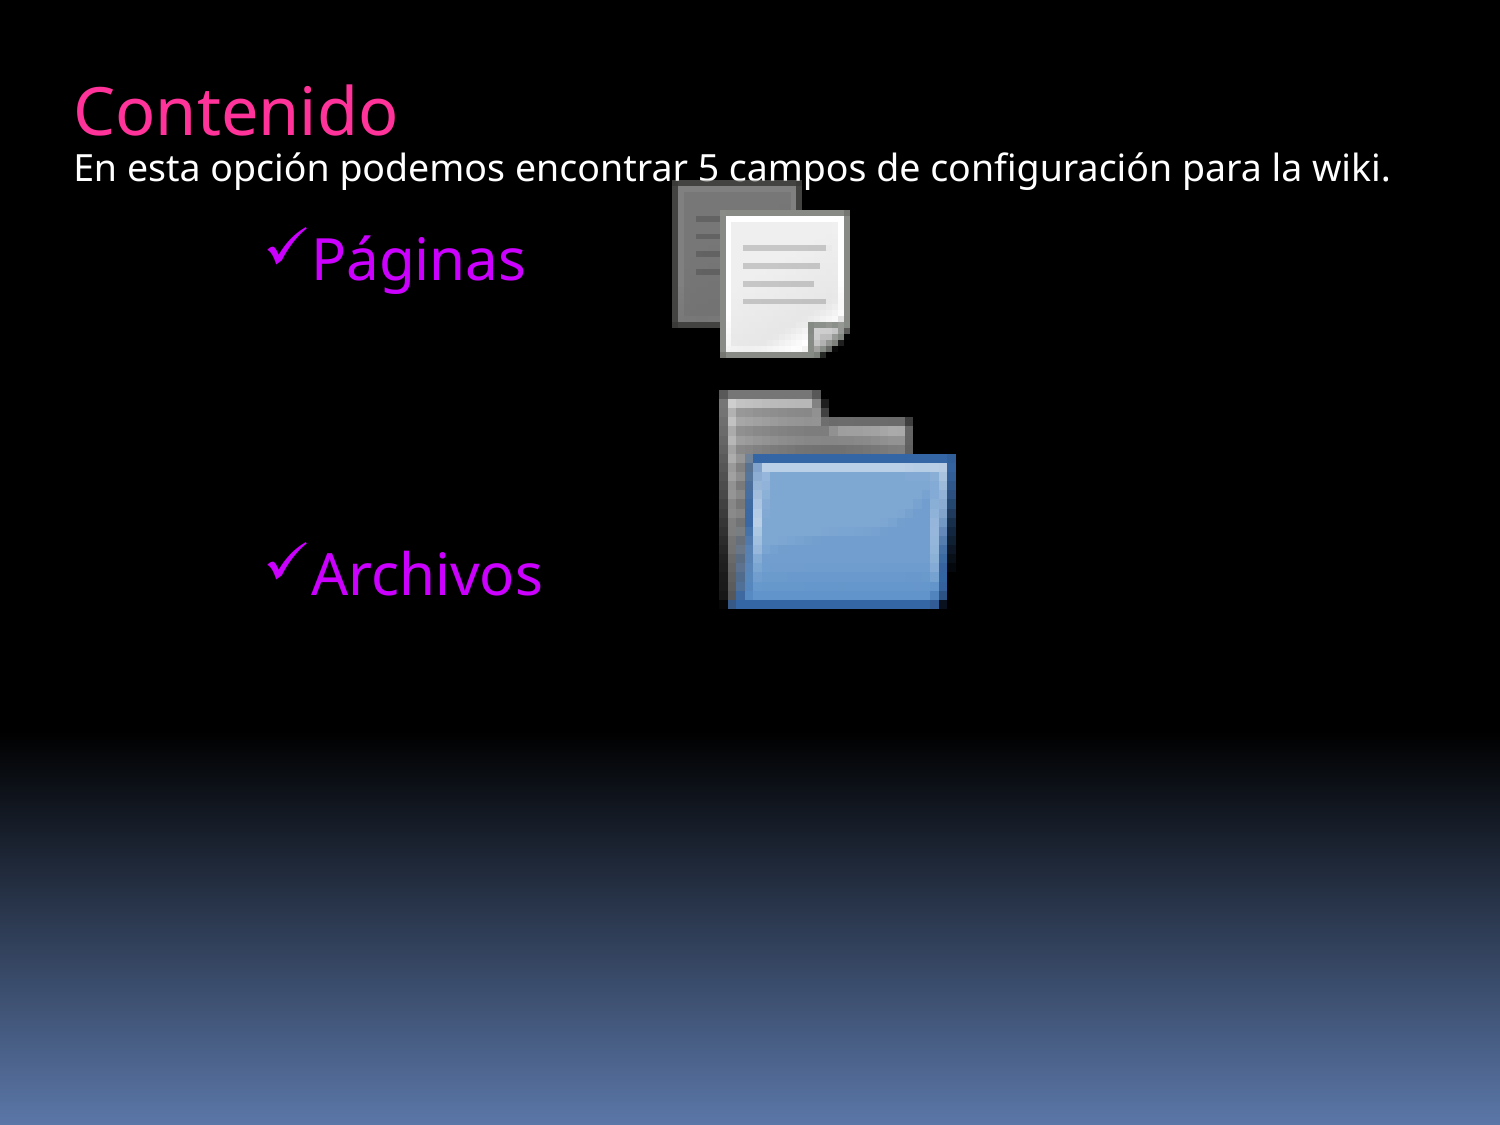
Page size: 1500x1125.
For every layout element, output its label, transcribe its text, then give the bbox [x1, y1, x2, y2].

picture [702, 362, 973, 655]
picture [667, 175, 856, 364]
text_box Contenido En esta opción podemos encontrar 5 campos de configuración para la wiki. Páginas Archivos [58, 70, 1465, 742]
